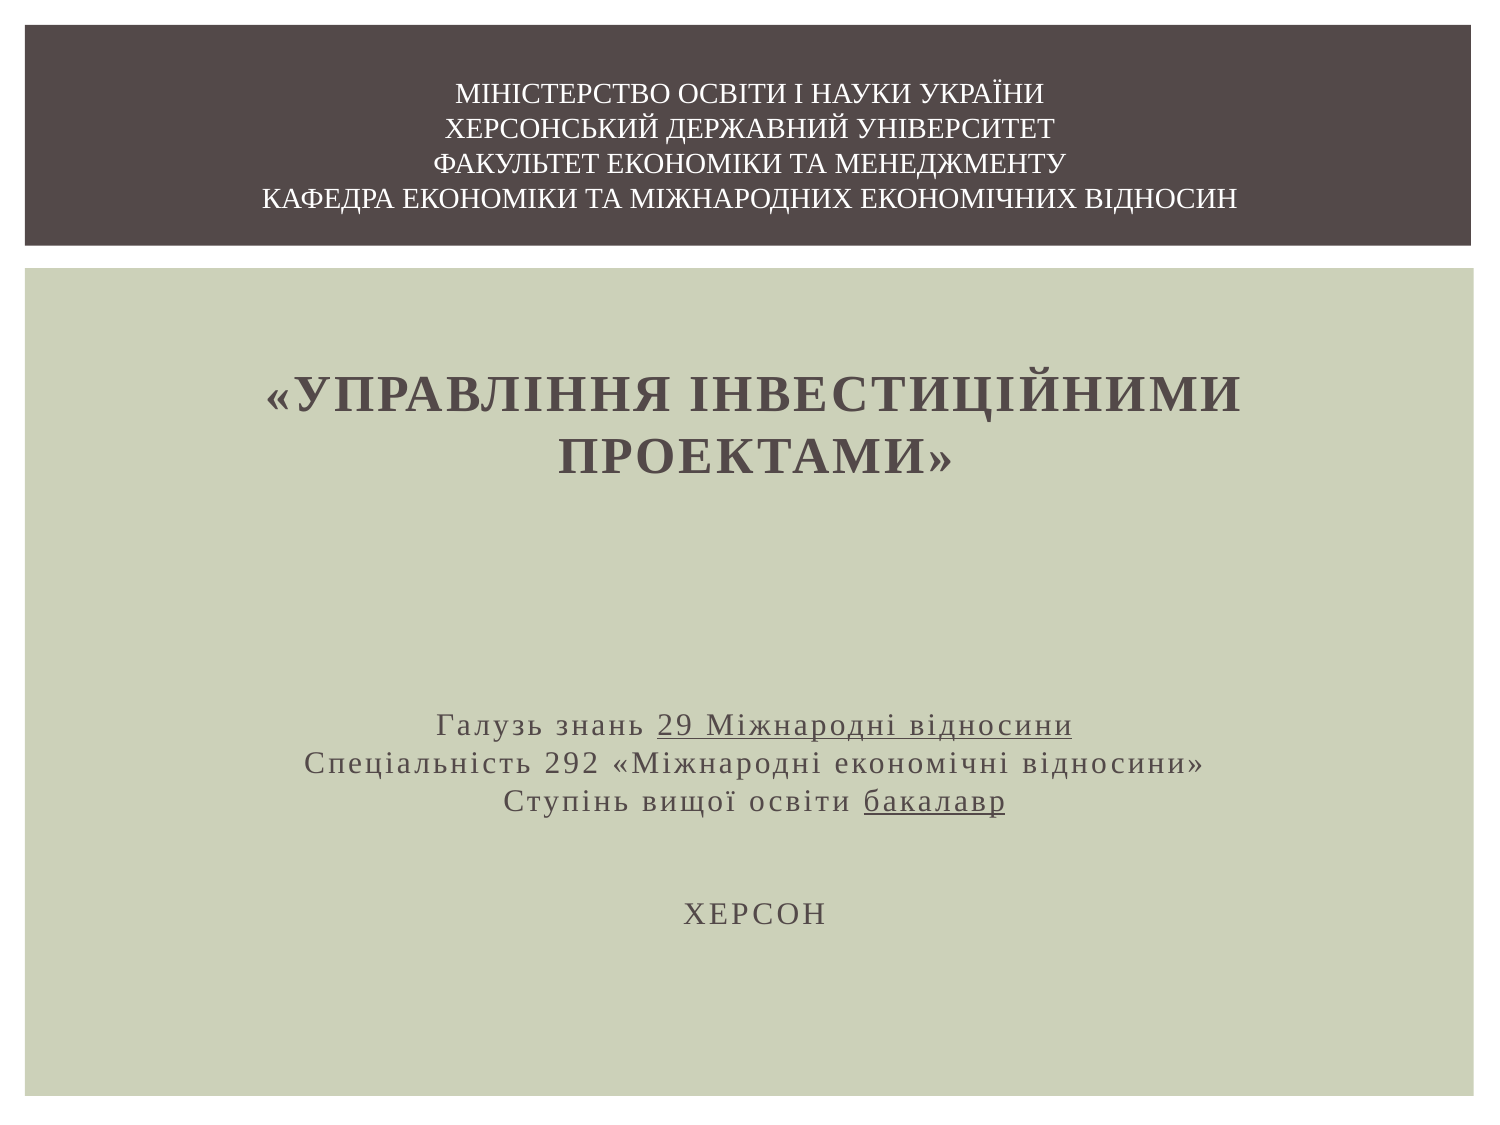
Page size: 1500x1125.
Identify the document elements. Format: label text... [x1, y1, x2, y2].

list «Управління інвестиційними проектами» Галузь знань 29 Міжнародні відносини Спеціальність 292 «Міжнародні економічні відносини» Ступінь вищої освіти бакалавр ХЕРСОН [62, 281, 1442, 1005]
title Міністерство освіти і науки України Херсонський державний університет Факультет економіки та менеджменту Кафедра економіки та міжнародних економічних відносин [62, 58, 1438, 232]
